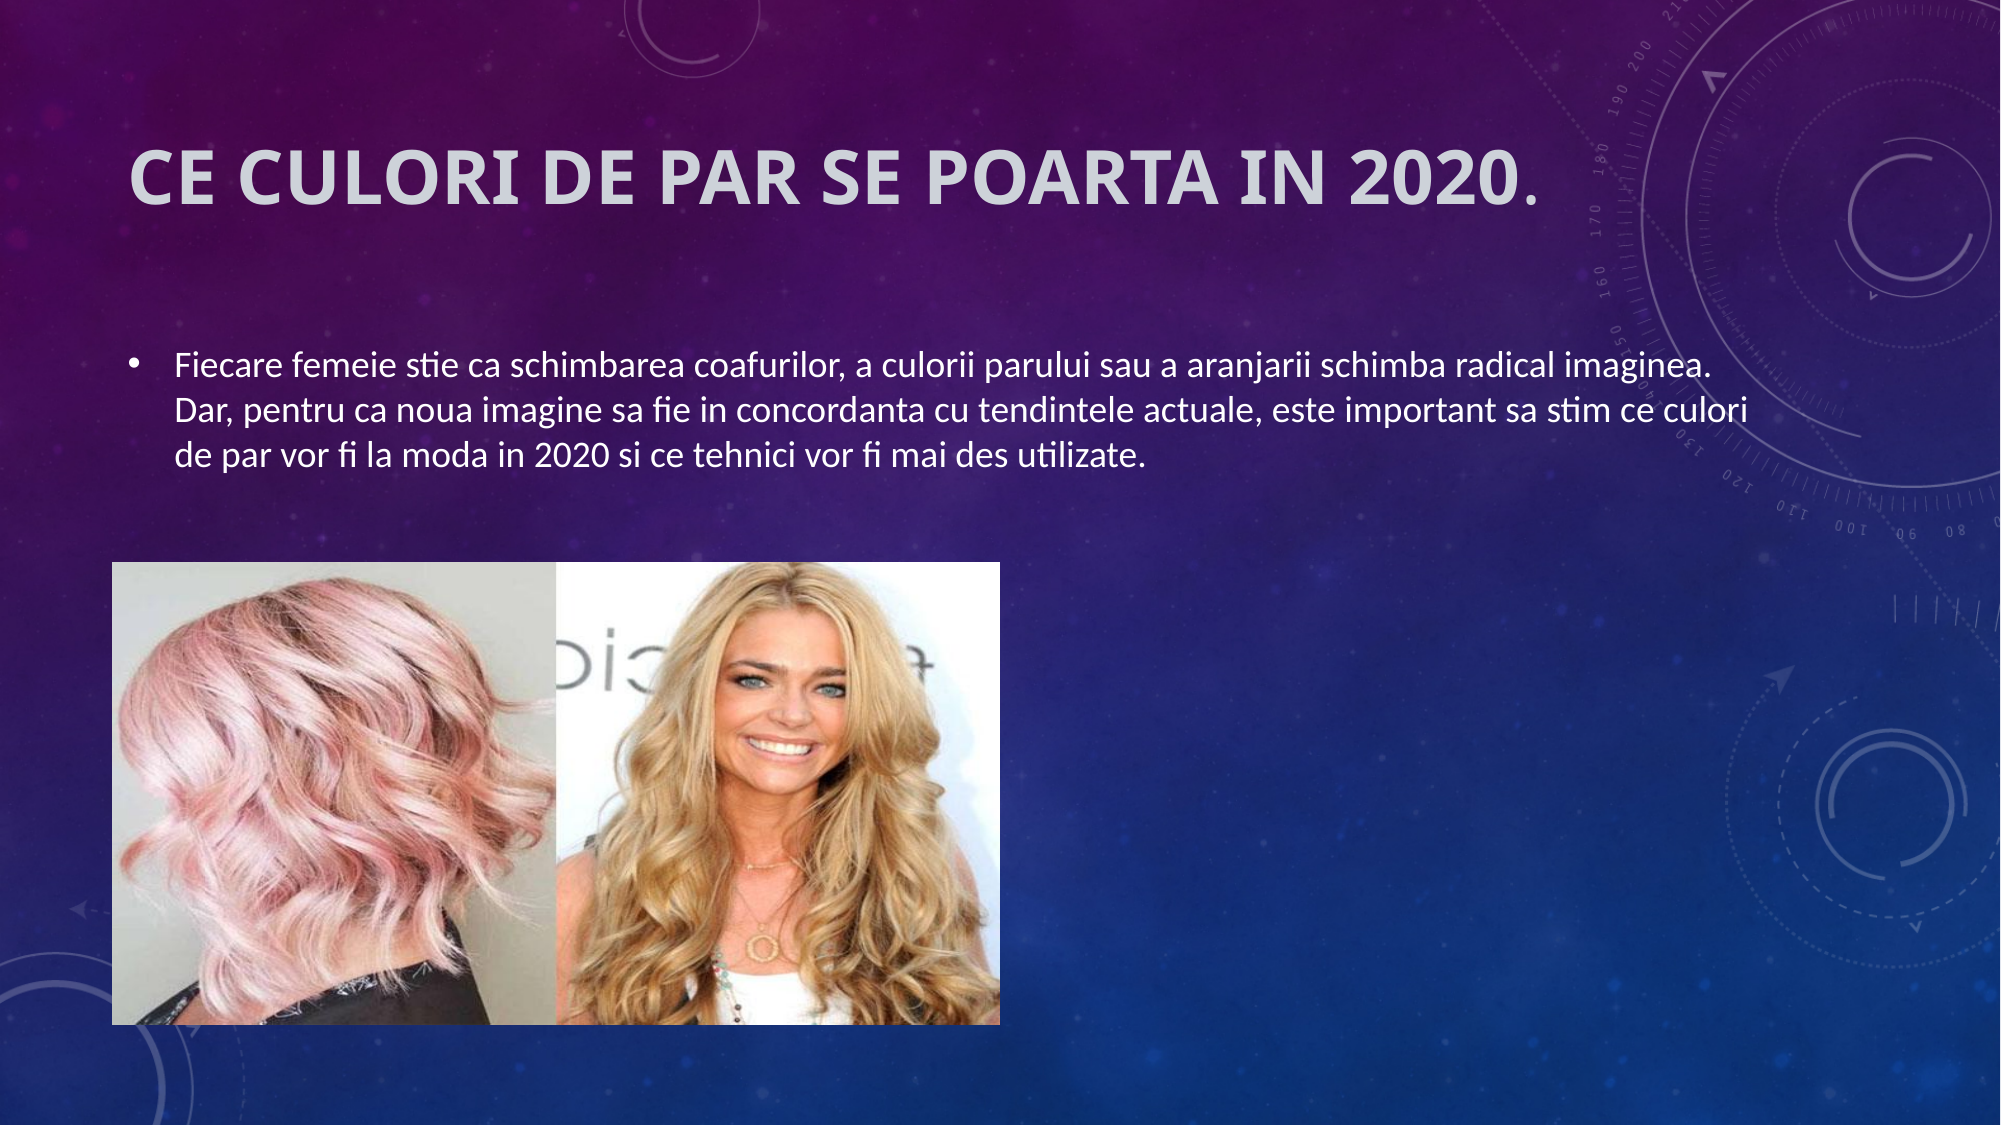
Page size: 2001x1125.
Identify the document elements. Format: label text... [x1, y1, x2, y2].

list Fiecare femeie stie ca schimbarea coafurilor, a culorii parului sau a aranjarii schimba radical imaginea. Dar, pentru ca noua imagine sa fie in concordanta cu tendintele actuale, este important sa stim ce culori de par vor fi la moda in 2020 si ce tehnici vor fi mai des utilizate. [112, 251, 1775, 563]
title CE CULORI DE PAR SE POARTA IN 2020. [112, 99, 1775, 251]
picture [0, 0, 2001, 1125]
